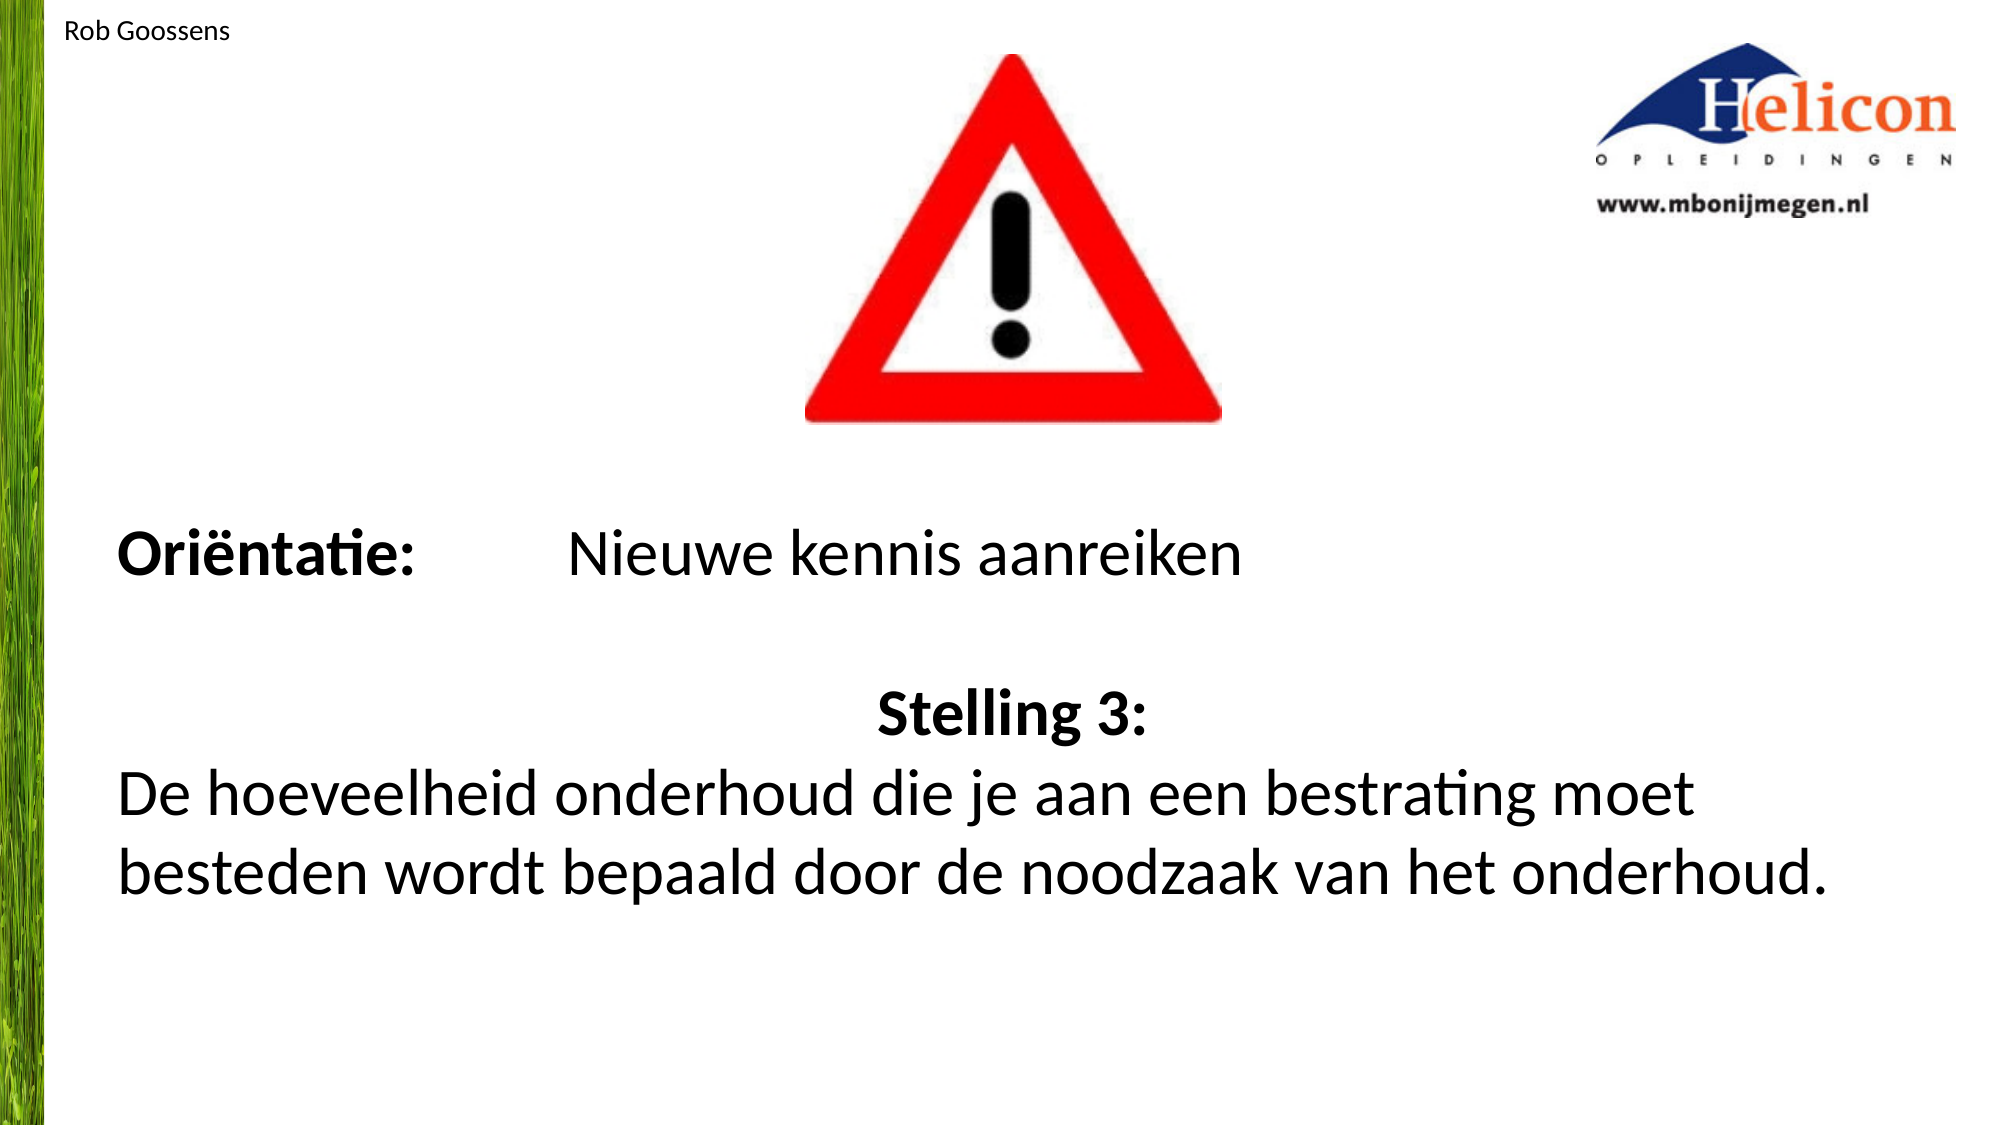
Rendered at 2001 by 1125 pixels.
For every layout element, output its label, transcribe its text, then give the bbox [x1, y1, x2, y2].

picture [804, 54, 1222, 425]
text_box [0, 0, 45, 1125]
text_box Rob Goossens [49, 3, 250, 54]
text_box Oriëntatie: Nieuwe kennis aanreiken Stelling 3: De hoeveelheid onderhoud die je aan een bestrating moet besteden wordt bepaald door de noodzaak van het onderhoud. [102, 501, 1924, 916]
picture [1596, 43, 1956, 218]
